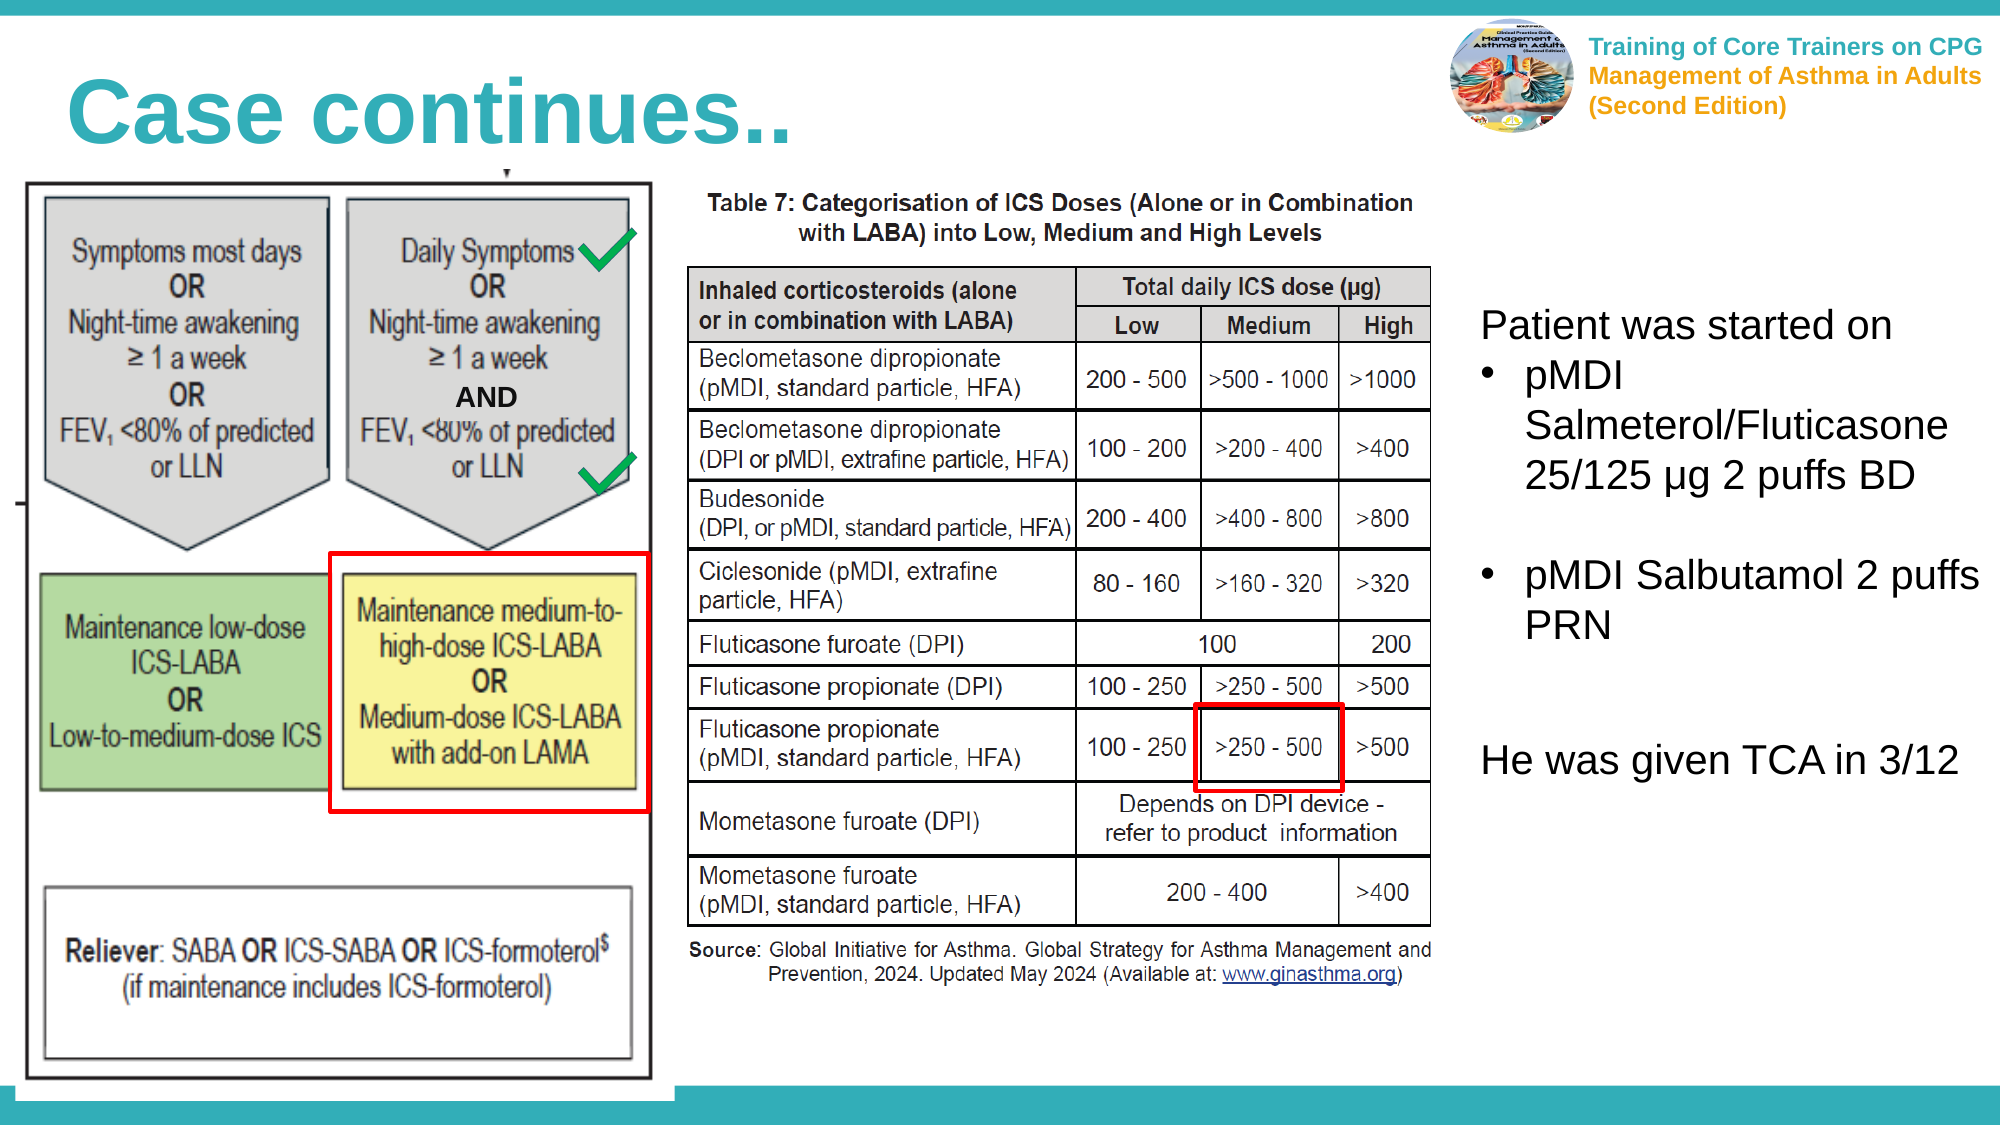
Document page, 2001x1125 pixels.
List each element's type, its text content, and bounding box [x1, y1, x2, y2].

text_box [1449, 18, 2000, 133]
text_box Patient was started on pMDI Salmeterol/Fluticasone 25/125 μg 2 puffs BD pMDI Salbutamol 2 puffs PRN He was given TCA in 3/12 [1465, 290, 2000, 791]
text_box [686, 173, 1437, 997]
text_box Case continues.. [0, 43, 2000, 170]
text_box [15, 169, 675, 1101]
